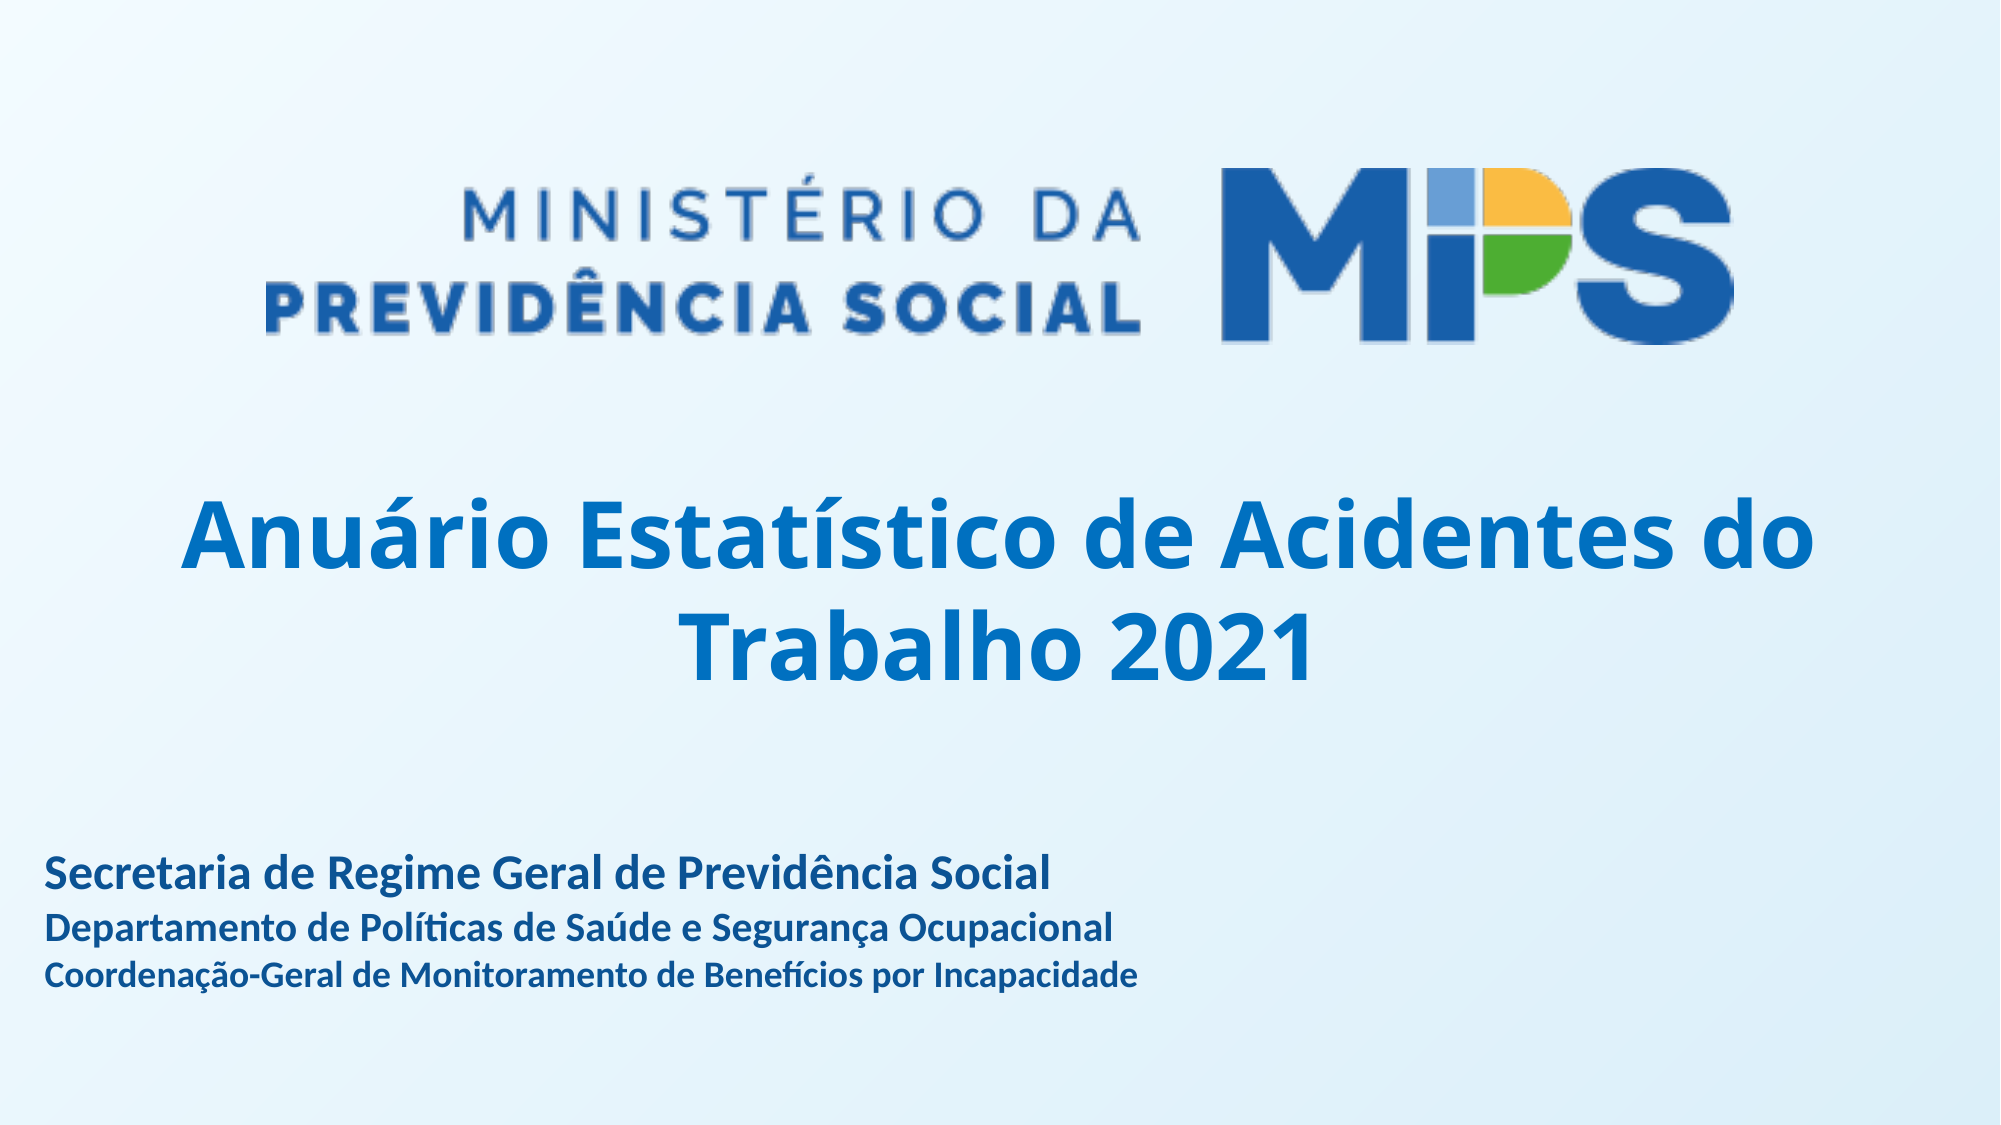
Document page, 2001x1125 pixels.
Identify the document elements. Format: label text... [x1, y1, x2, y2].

text_box Anuário Estatístico de Acidentes do Trabalho 2021 [161, 468, 1839, 709]
picture [265, 168, 1735, 346]
text_box Secretaria de Regime Geral de Previdência Social Departamento de Políticas de Saúde e Segurança Ocupacional Coordenação-Geral de Monitoramento de Benefícios por Incapacidade [29, 832, 1155, 1002]
